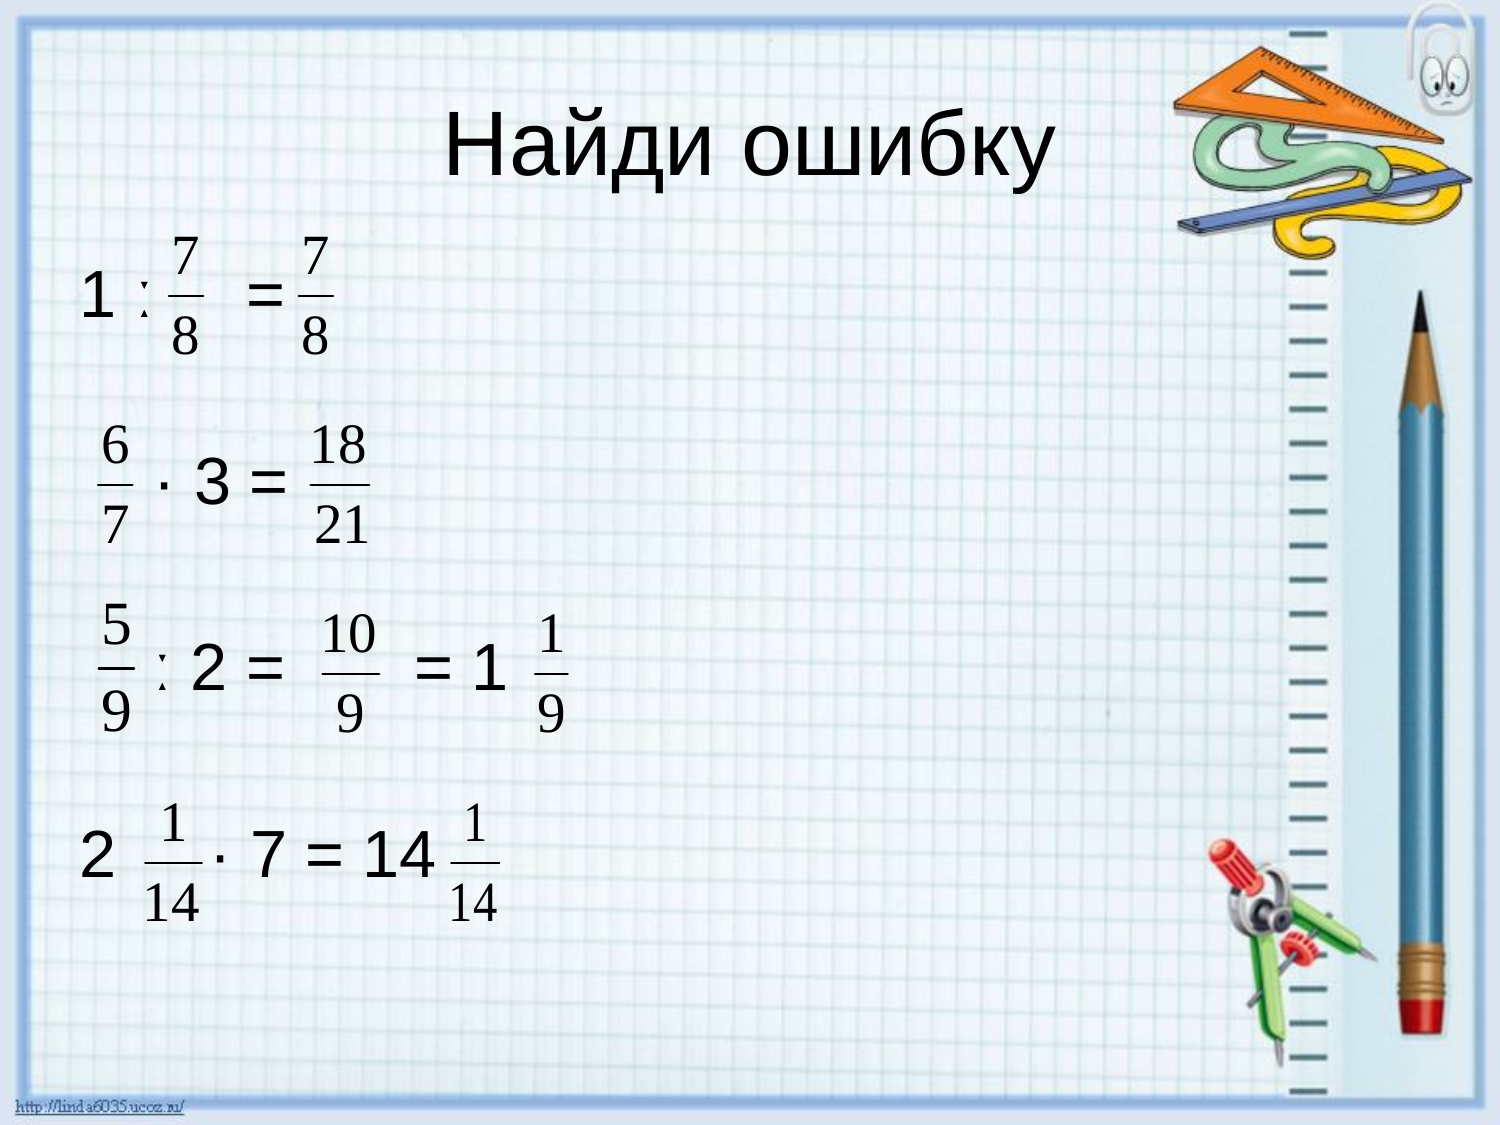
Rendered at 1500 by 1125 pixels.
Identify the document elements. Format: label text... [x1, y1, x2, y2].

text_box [300, 408, 383, 557]
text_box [289, 219, 347, 368]
title Найди ошибку [74, 44, 1426, 233]
picture [0, 0, 1500, 1125]
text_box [159, 219, 217, 368]
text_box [525, 597, 579, 746]
list 1 ː = · 3 = ː 2 = = 1 2 · 7 = 14 [64, 243, 609, 987]
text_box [135, 786, 212, 935]
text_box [442, 786, 508, 935]
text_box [88, 408, 146, 557]
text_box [88, 585, 146, 746]
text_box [312, 597, 390, 746]
